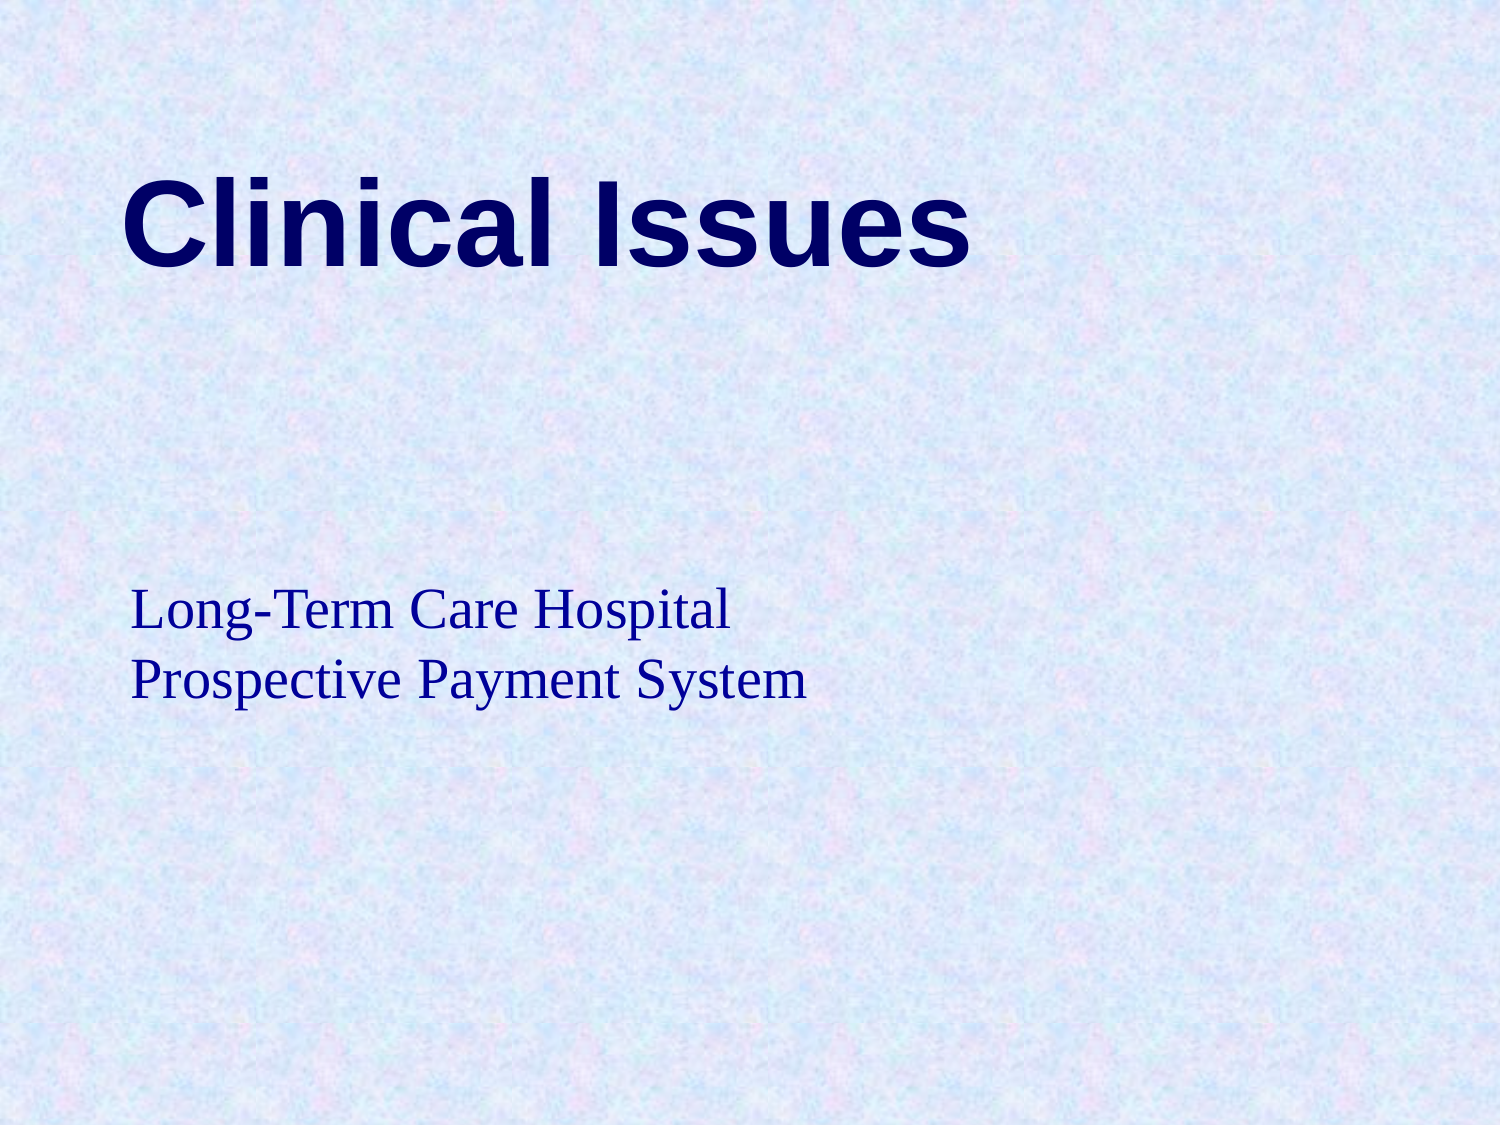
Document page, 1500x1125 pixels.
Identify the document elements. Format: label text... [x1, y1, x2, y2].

subtitle Long-Term Care Hospital Prospective Payment System [115, 562, 861, 781]
title Clinical Issues [105, 135, 1381, 323]
